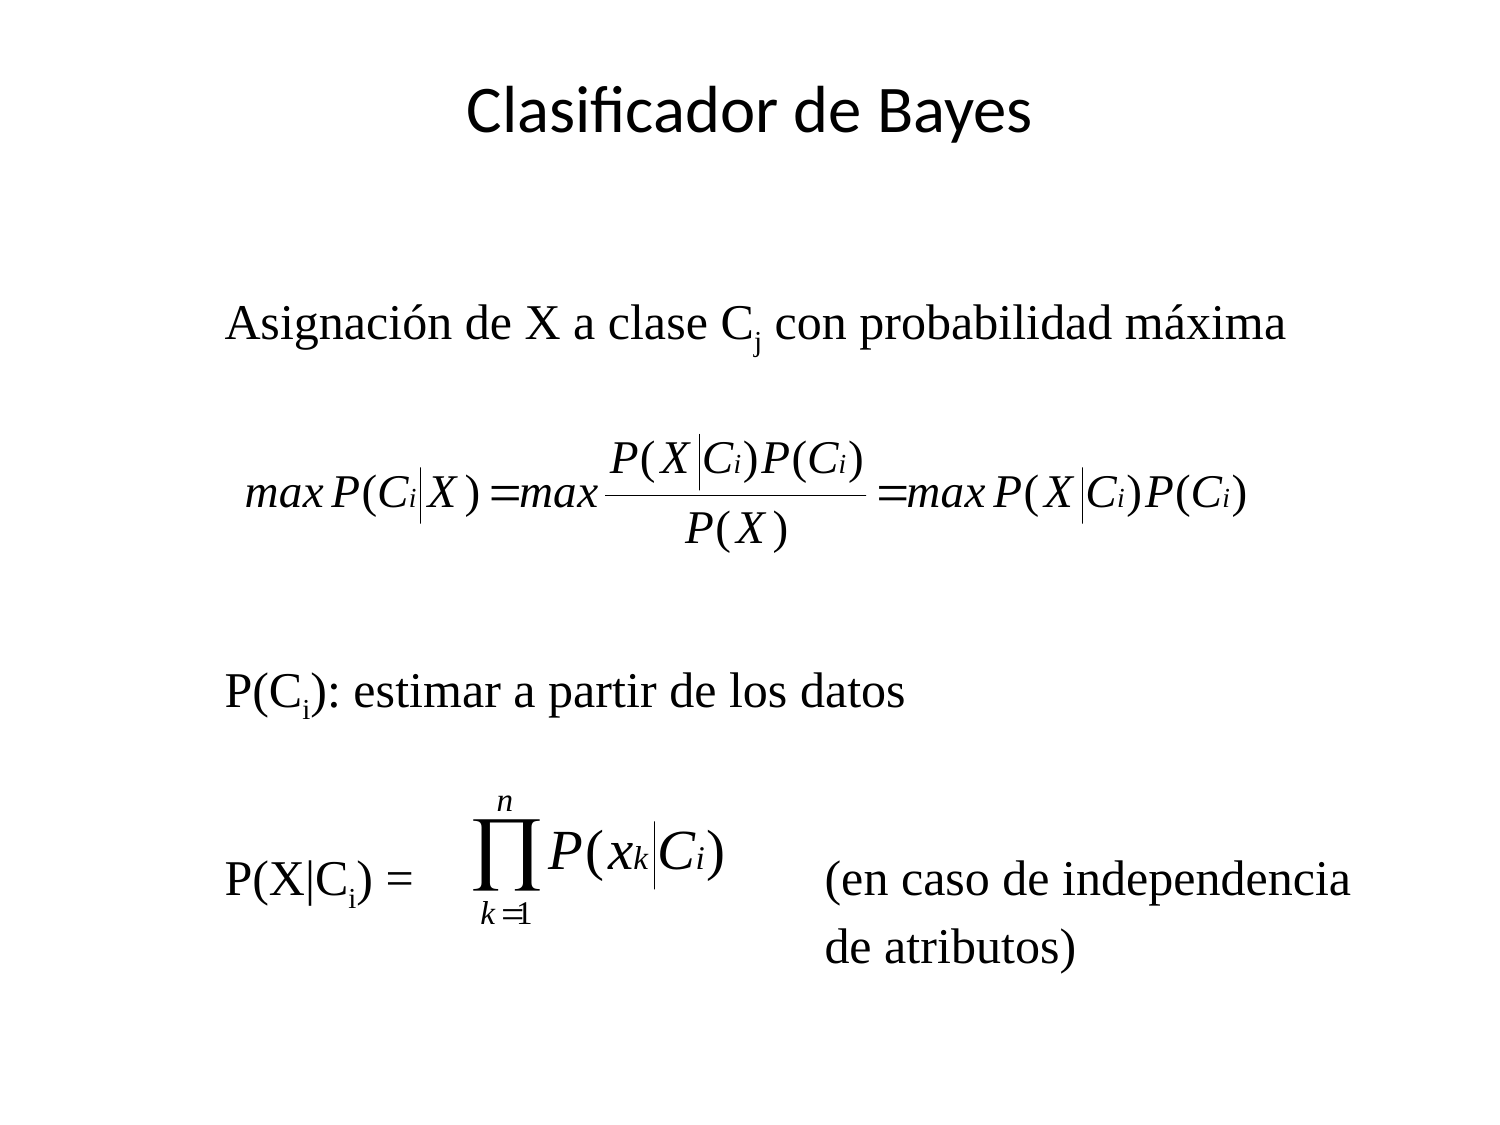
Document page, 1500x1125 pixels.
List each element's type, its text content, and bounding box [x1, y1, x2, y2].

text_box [462, 774, 738, 936]
title Clasificador de Bayes [112, 12, 1388, 201]
text_box Asignación de X a clase Cj con probabilidad máxima P(Ci): estimar a partir de los datos P(X|Ci) = (en caso de independencia de atributos) [209, 281, 1388, 1042]
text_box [237, 424, 1267, 563]
